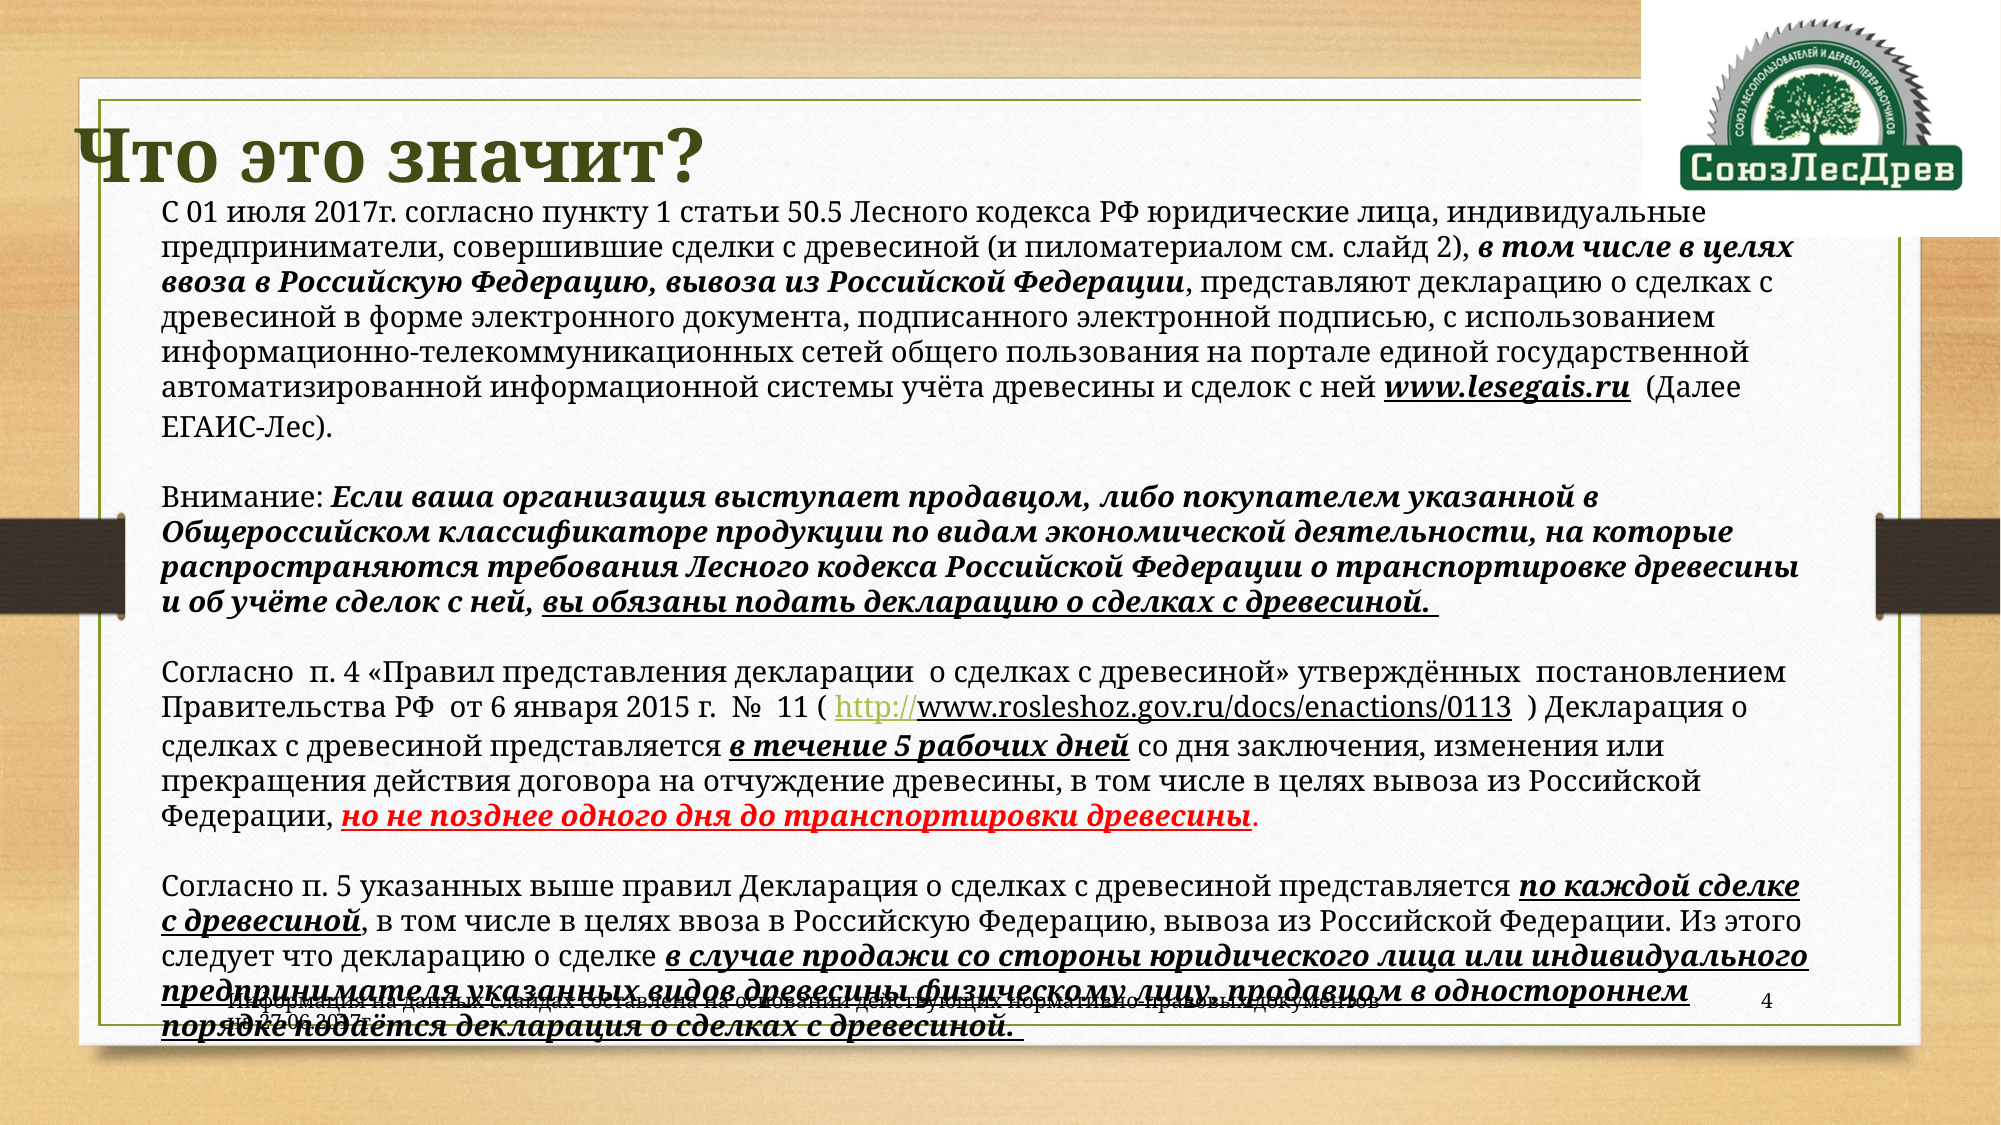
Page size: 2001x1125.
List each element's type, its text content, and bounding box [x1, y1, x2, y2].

text_box Что это значит? [58, 100, 722, 206]
text_box С 01 июля 2017г. согласно пункту 1 статьи 50.5 Лесного кодекса РФ юридические лица, индивидуальные предприниматели, совершившие сделки с древесиной (и пиломатериалом см. слайд 2), в том числе в целях ввоза в Российскую Федерацию, вывоза из Российской Федерации, представляют декларацию о сделках с древесиной в форме электронного документа, подписанного электронной подписью, с использованием информационно-телекоммуникационных сетей общего пользования на портале единой государственной автоматизированной информационной системы учёта древесины и сделок с ней www.lesegais.ru (Далее ЕГАИС-Лес). Внимание: Если ваша организация выступает продавцом, либо покупателем указанной в Общероссийском классификаторе продукции по видам экономической деятельности, на которые распространяются требования Лесного кодекса Российской Федерации о транспортировке древесины и об учёте сделок с ней, вы обязаны подать декларацию о сделках с древесиной. Согласно п. 4 «Правил представления декларации о сделках с древесиной» утверждённых постановлением Правительства РФ от 6 января 2015 г. № 11 ( http://www.rosleshoz.gov.ru/docs/enactions/0113 ) Декларация о сделках с древесиной представляется в течение 5 рабочих дней со дня заключения, изменения или прекращения действия договора на отчуждение древесины, в том числе в целях вывоза из Российской Федерации, но не позднее одного дня до транспортировки древесины. Согласно п. 5 указанных выше правил Декларация о сделках с древесиной представляется по каждой сделке с древесиной, в том числе в целях ввоза в Российскую Федерацию, вывоза из Российской Федерации. Из этого следует что декларацию о сделке в случае продажи со стороны юридического лица или индивидуального предпринимателя указанных видов древесины физическому лицу, продавцом в одностороннем порядке подаётся декларация о сделках с древесиной. [146, 186, 1827, 1120]
footer Информация на данных слайдах составлена на основании действующих нормативно-правовых документов на 27.06.2017г. [212, 979, 1411, 1025]
picture [0, 0, 2001, 1125]
slide_number 4 [1698, 979, 1788, 1025]
